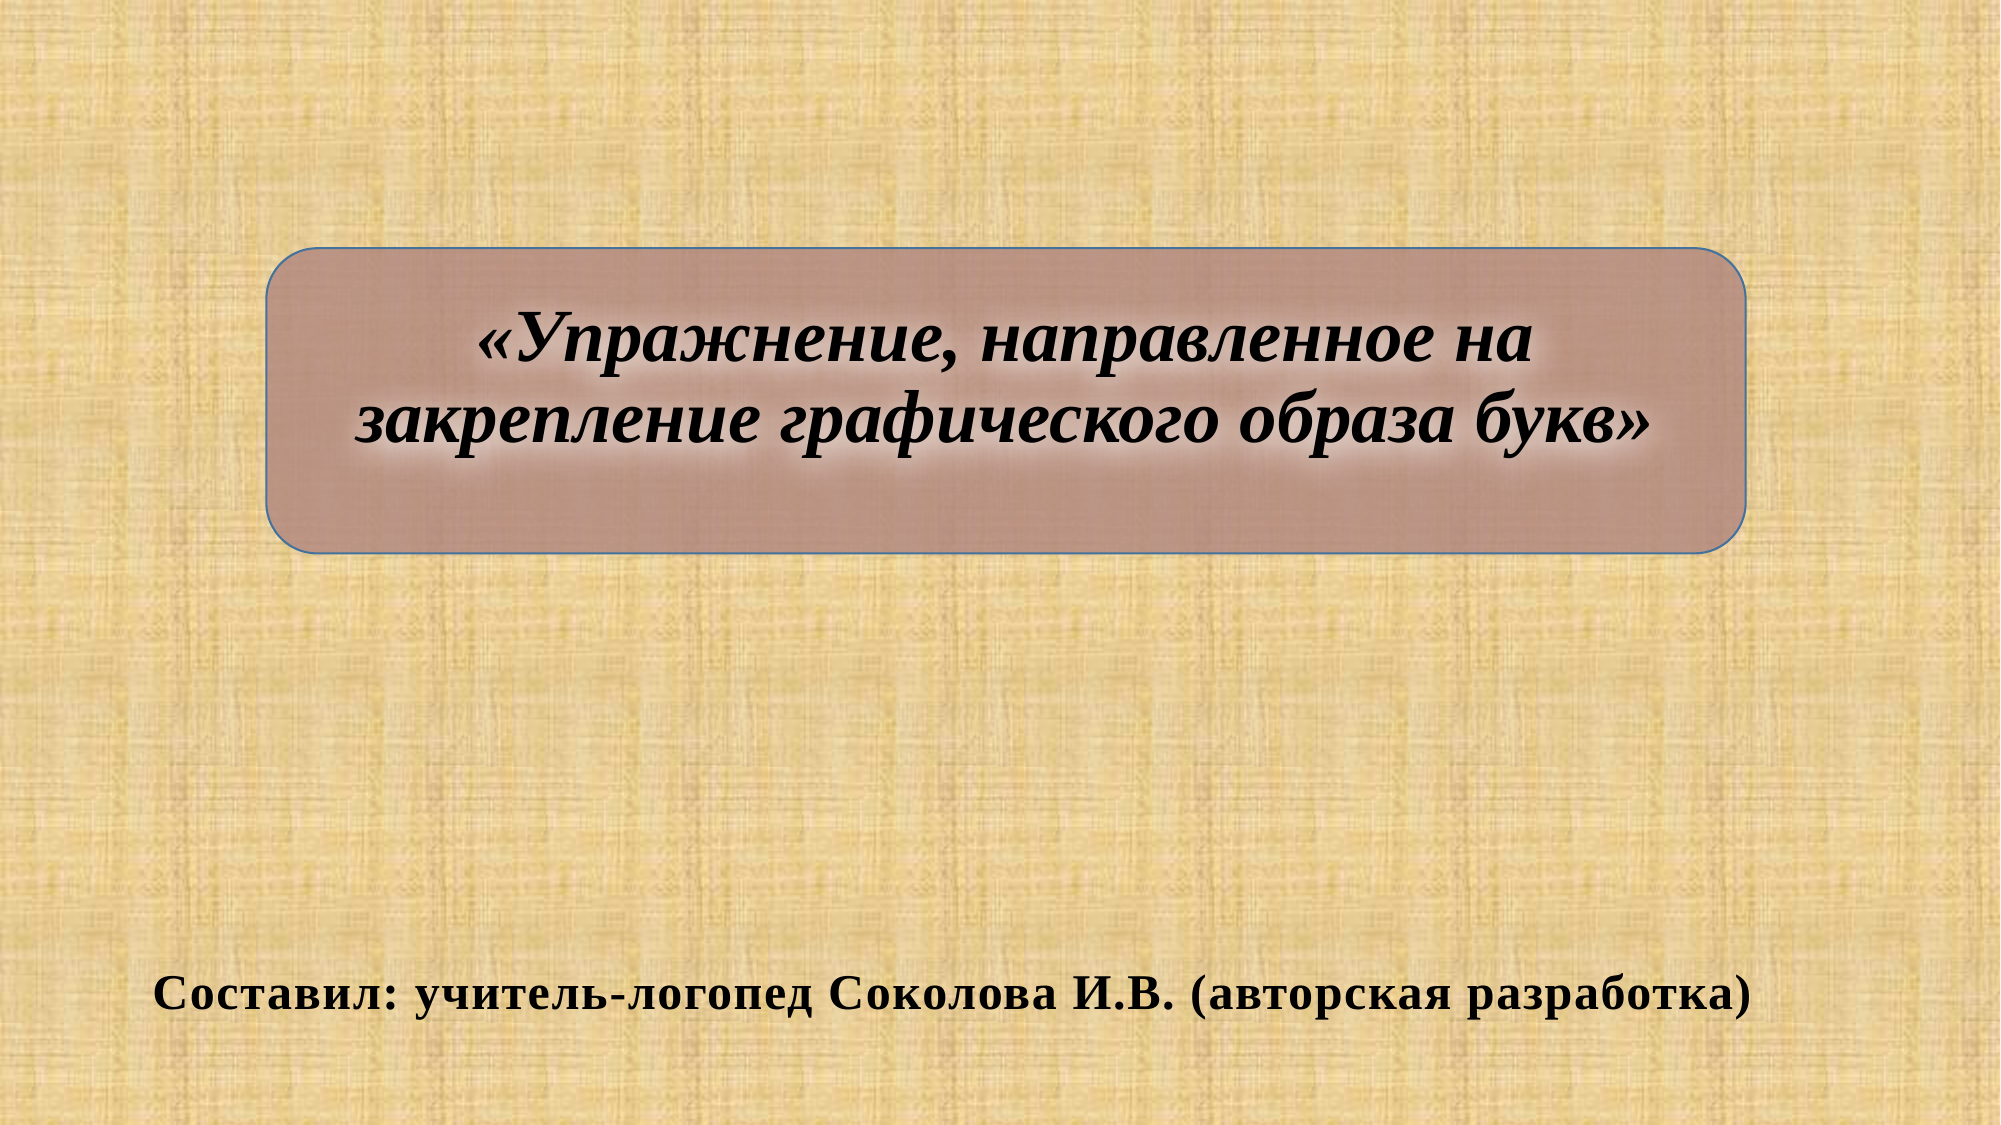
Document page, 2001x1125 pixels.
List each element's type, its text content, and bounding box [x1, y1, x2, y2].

picture [0, 0, 2001, 1125]
title «Упражнение, направленное на закрепление графического образа букв» [277, 260, 1733, 556]
text_box Составил: учитель-логопед Соколова И.В. (авторская разработка) [137, 951, 1782, 1027]
